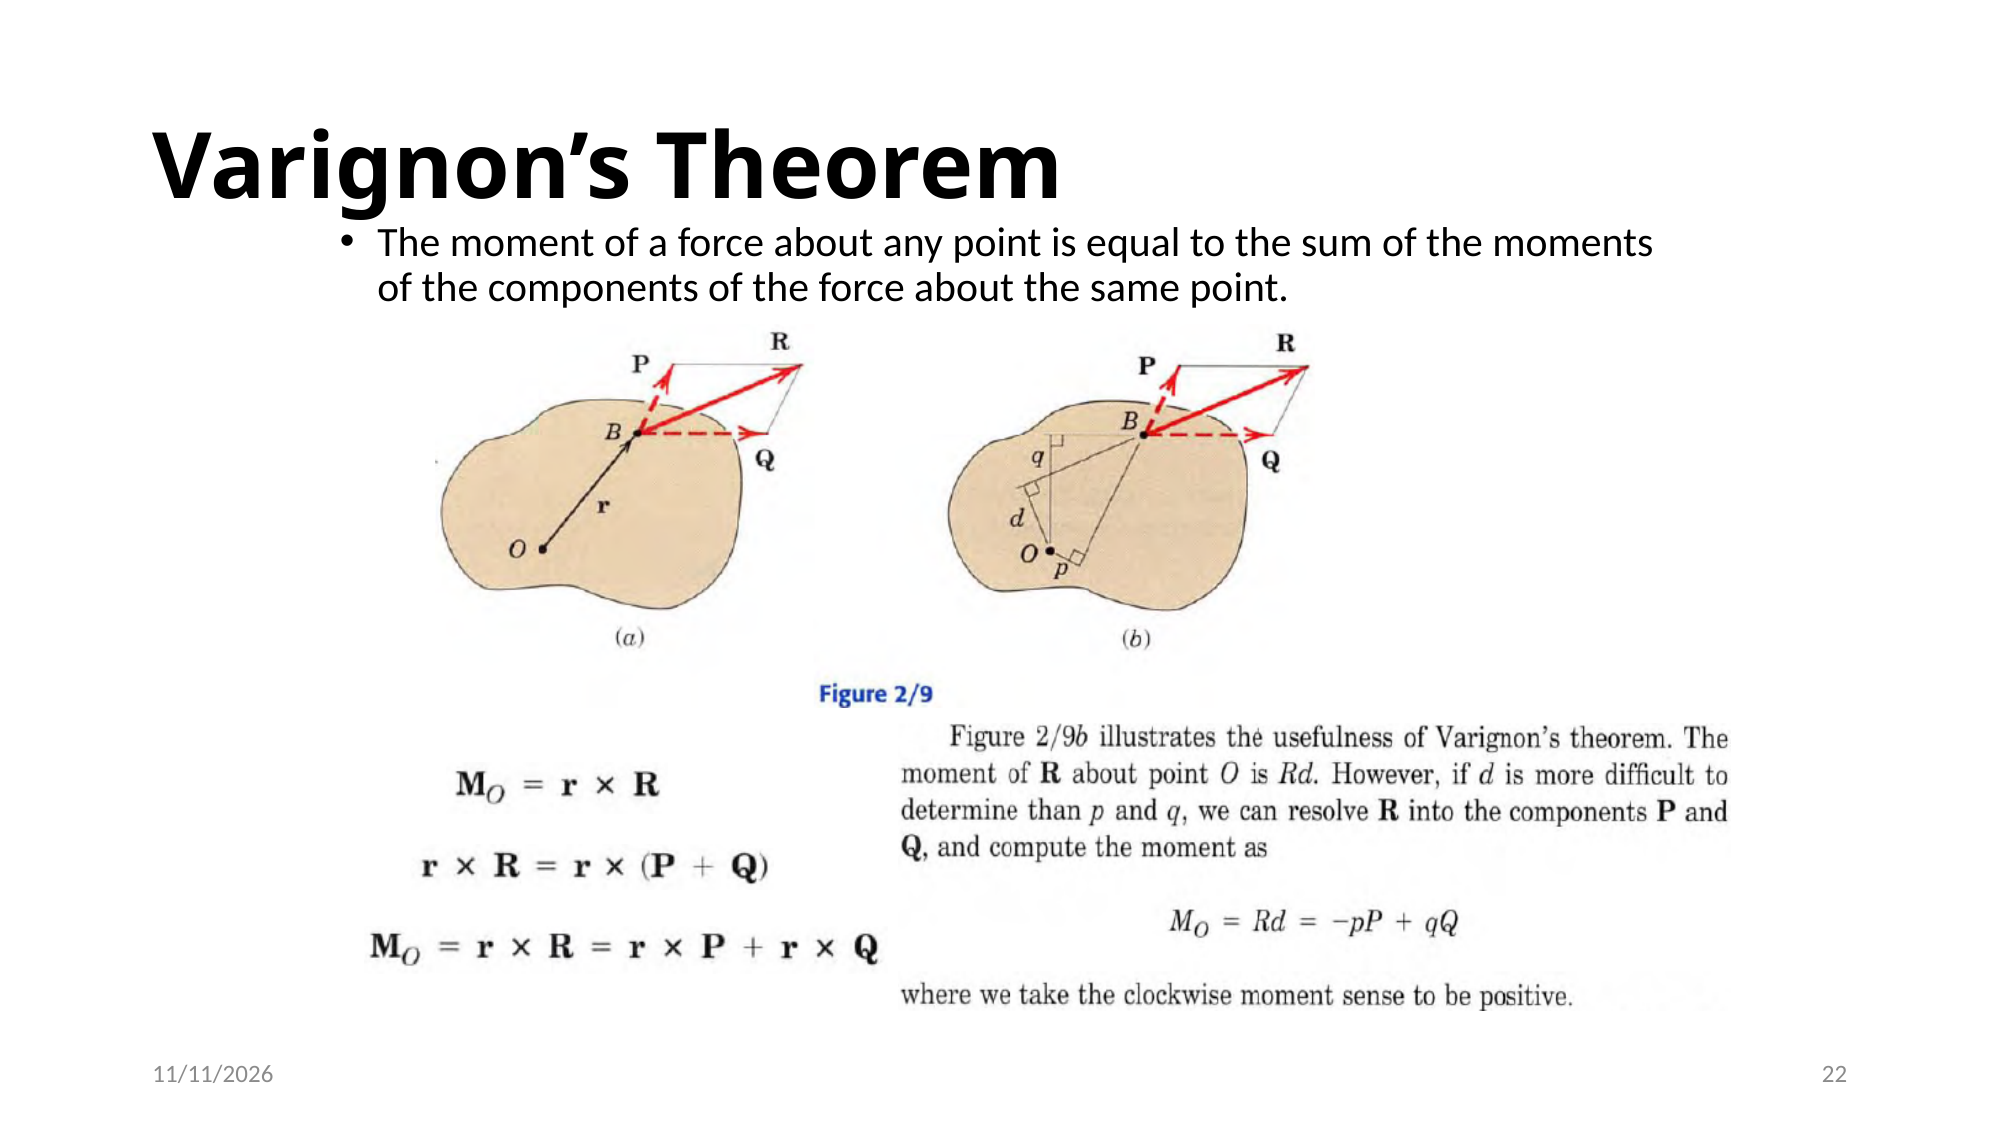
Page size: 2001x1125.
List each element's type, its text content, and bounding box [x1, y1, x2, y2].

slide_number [137, 1042, 588, 1103]
list The moment of a force about any point is equal to the sum of the moments of the components of the force about the same point. [324, 212, 1675, 1005]
picture [898, 723, 1731, 1012]
picture [435, 324, 1315, 708]
picture [410, 844, 774, 890]
slide_number 22 [1412, 1042, 1863, 1103]
picture [363, 926, 888, 974]
title Varignon’s Theorem [137, 59, 1863, 278]
picture [446, 762, 668, 815]
